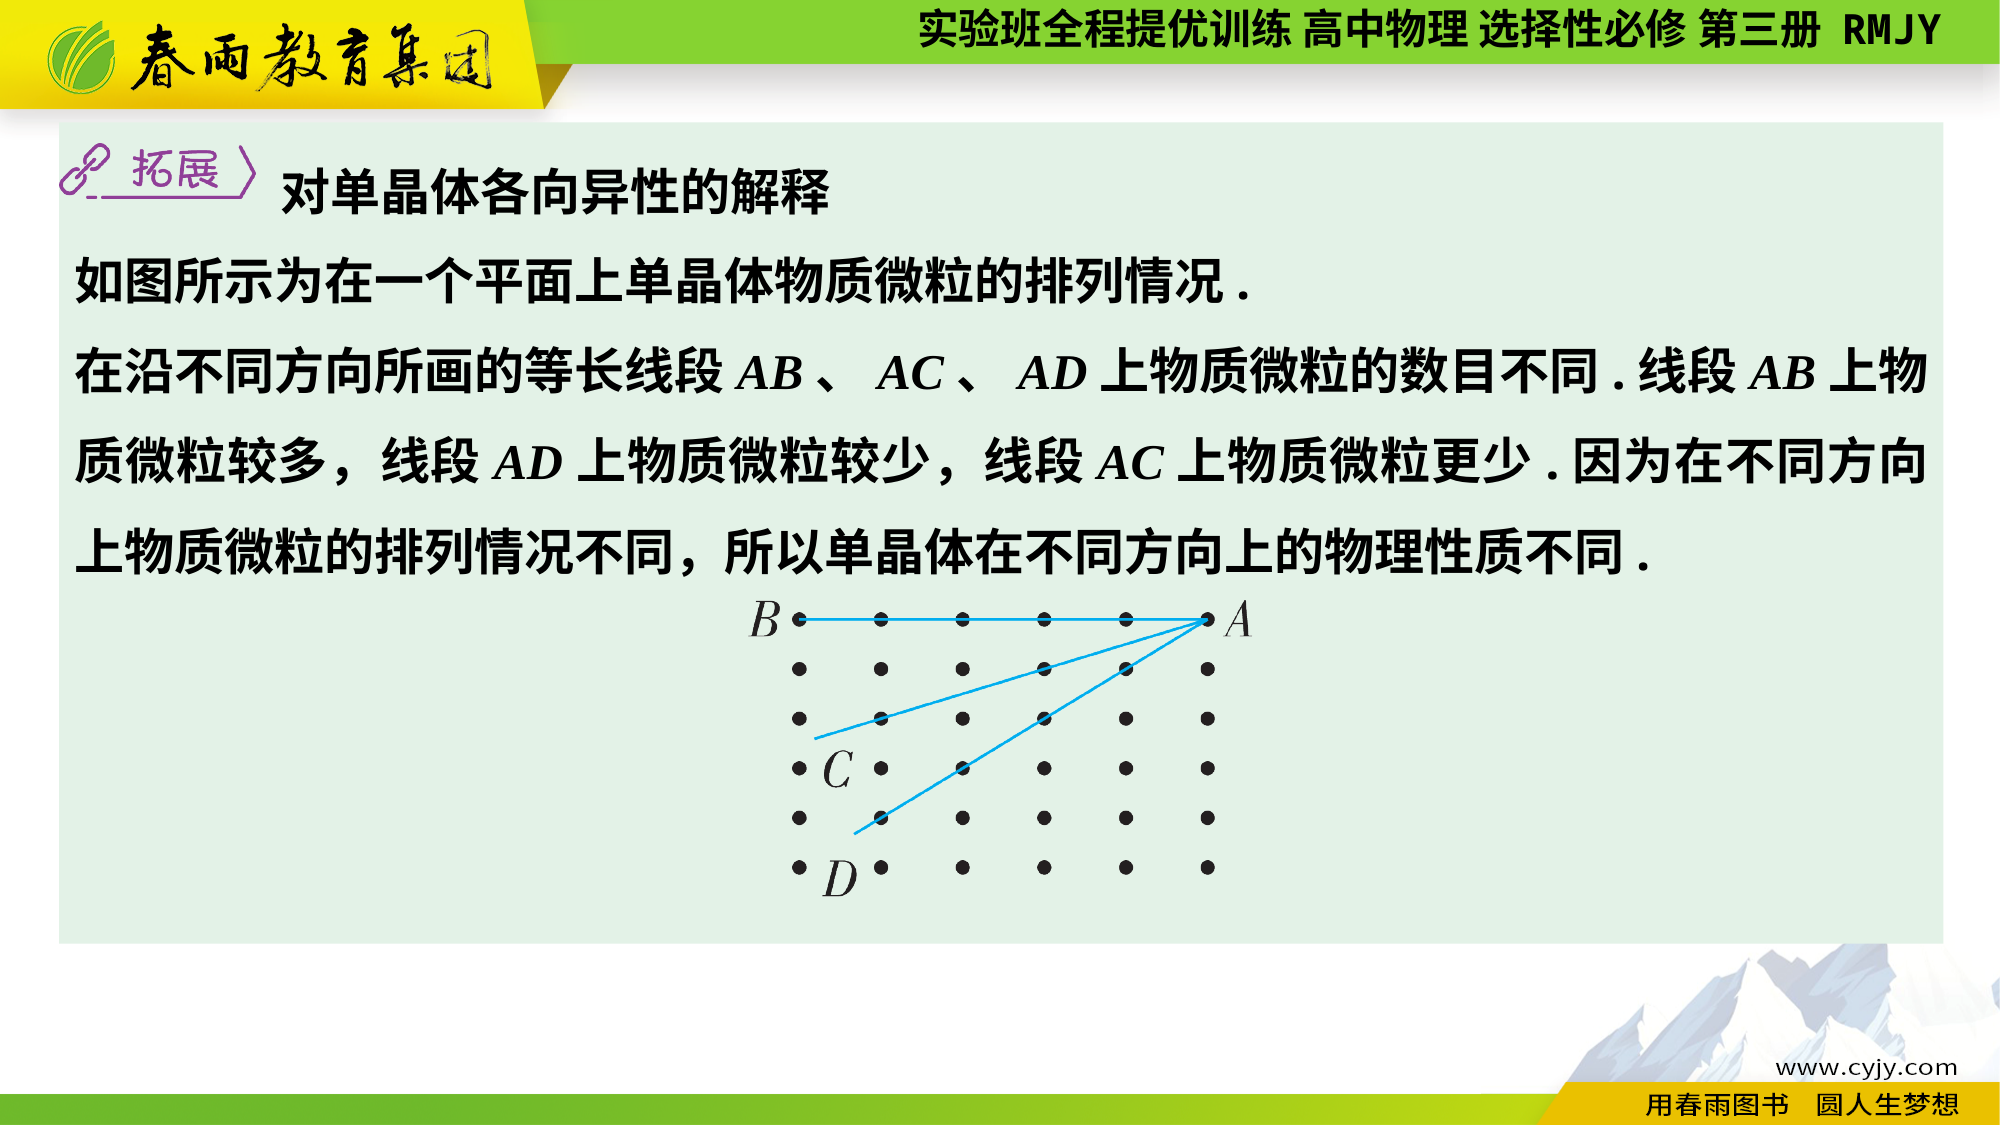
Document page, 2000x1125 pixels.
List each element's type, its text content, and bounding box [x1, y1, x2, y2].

picture [0, 0, 2000, 1125]
list 对单晶体各向异性的解释 如图所示为在一个平面上单晶体物质微粒的排列情况. 在沿不同方向所画的等长线段AB、AC、AD上物质微粒的数目不同.线段AB上物质微粒较多，线段AD上物质微粒较少，线段AC上物质微粒更少.因为在不同方向上物质微粒的排列情况不同，所以单晶体在不同方向上的物理性质不同. [59, 122, 1944, 944]
